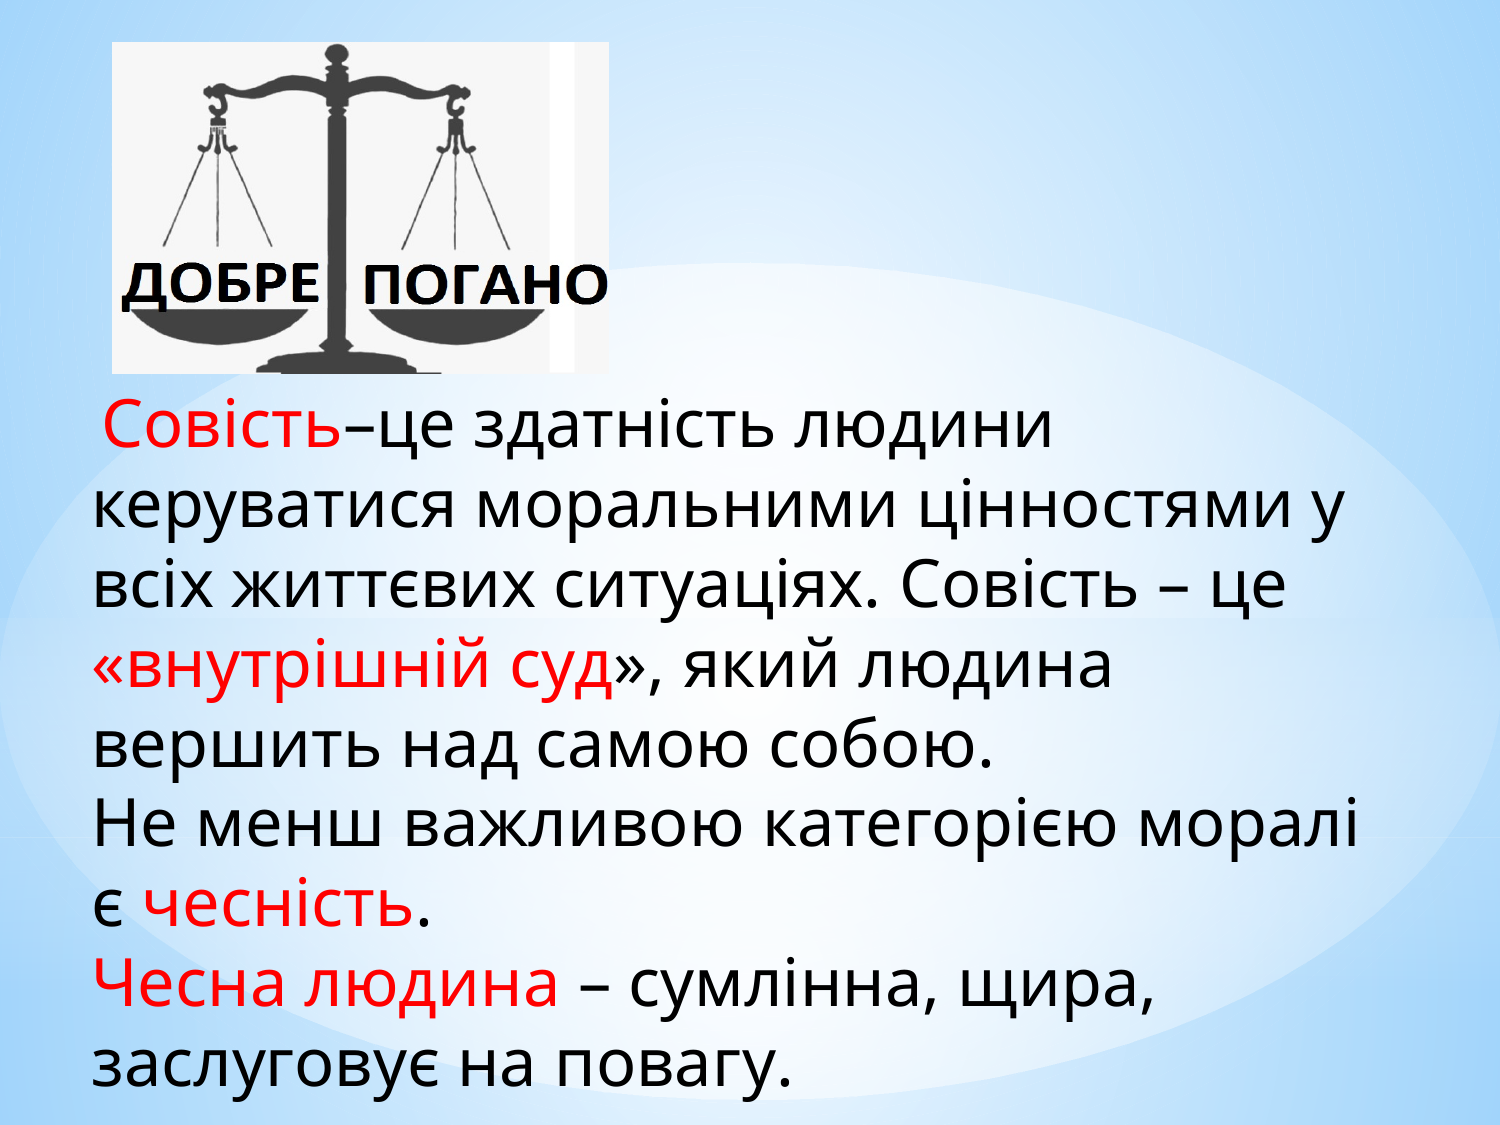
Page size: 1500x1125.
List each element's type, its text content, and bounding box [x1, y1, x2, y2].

picture [111, 42, 609, 374]
text_box Совість–це здатність людини керуватися моральними цінностями у всіх життєвих ситуаціях. Совість – це «внутрішній суд», який людина вершить над самою собою. Не менш важливою категорією моралі є чесність. Чесна людина – сумлінна, щира, заслуговує на повагу. [76, 373, 1388, 1108]
